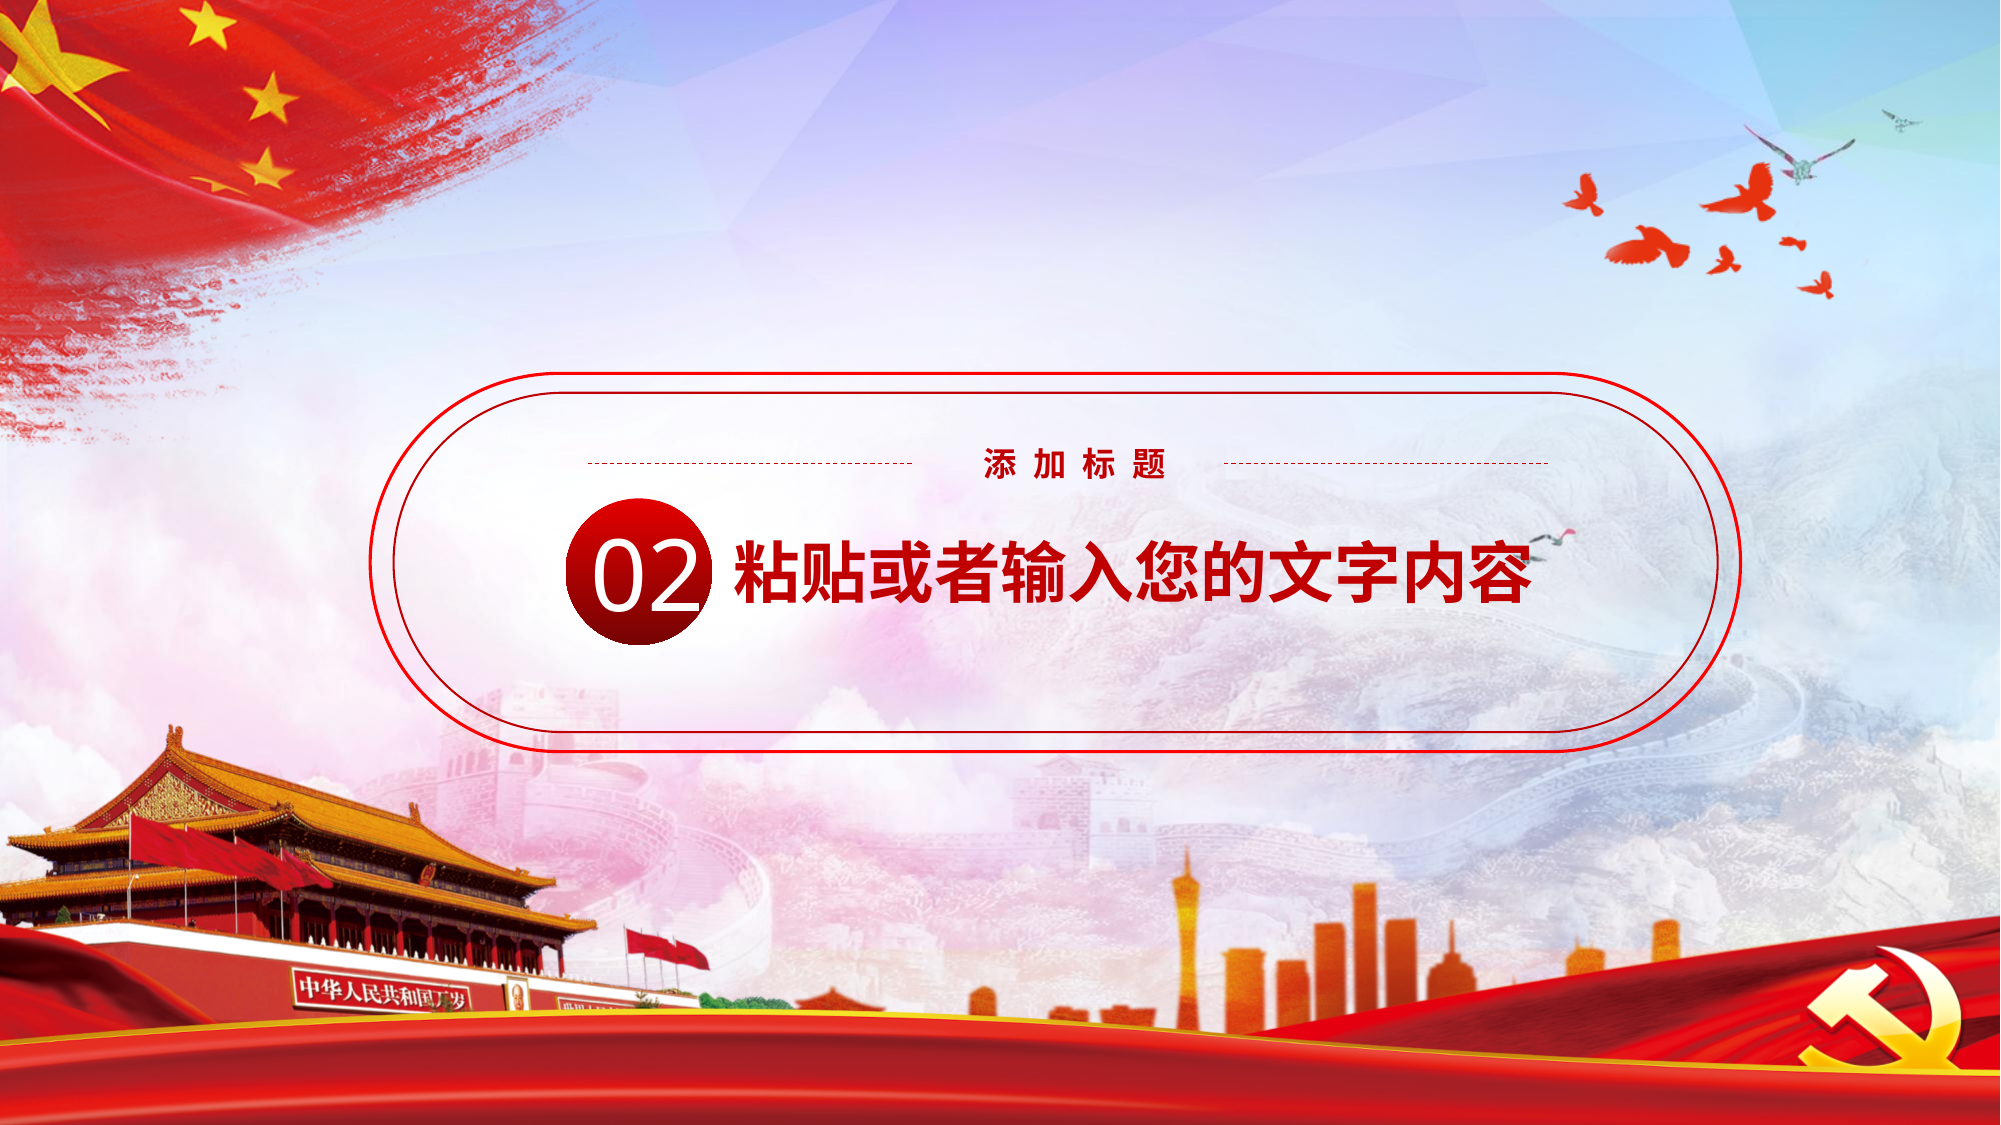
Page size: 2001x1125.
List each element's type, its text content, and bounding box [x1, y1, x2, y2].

picture [0, 0, 2001, 1125]
text_box 添加标题 [918, 432, 1232, 493]
text_box [392, 391, 1719, 696]
text_box [718, 372, 1742, 696]
text_box [564, 533, 575, 610]
text_box [369, 468, 455, 696]
text_box 02 [575, 486, 788, 657]
text_box 粘贴或者输入您的文字内容 [685, 477, 1584, 665]
